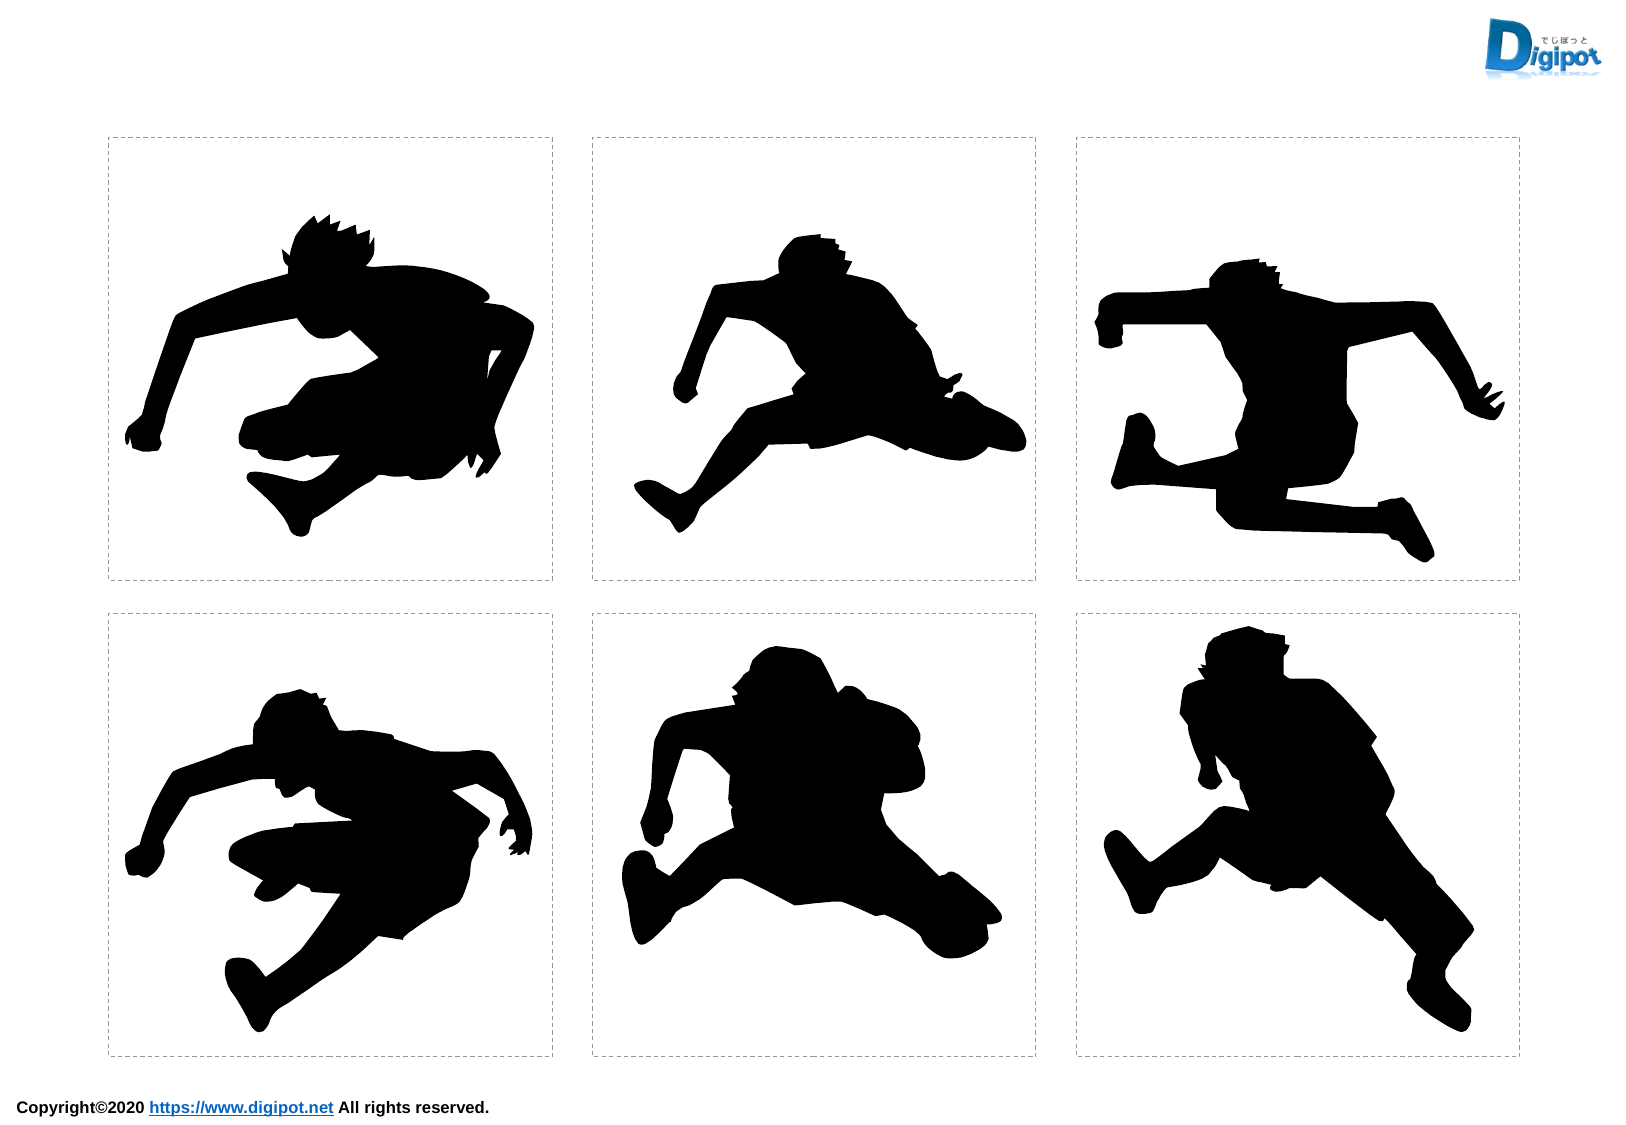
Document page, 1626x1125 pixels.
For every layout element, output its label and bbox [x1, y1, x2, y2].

picture [1485, 18, 1602, 82]
text_box [1103, 626, 1475, 1033]
text_box [622, 646, 1002, 959]
text_box [125, 214, 535, 537]
text_box [634, 234, 1027, 533]
text_box [125, 689, 533, 1033]
text_box [1094, 258, 1505, 563]
